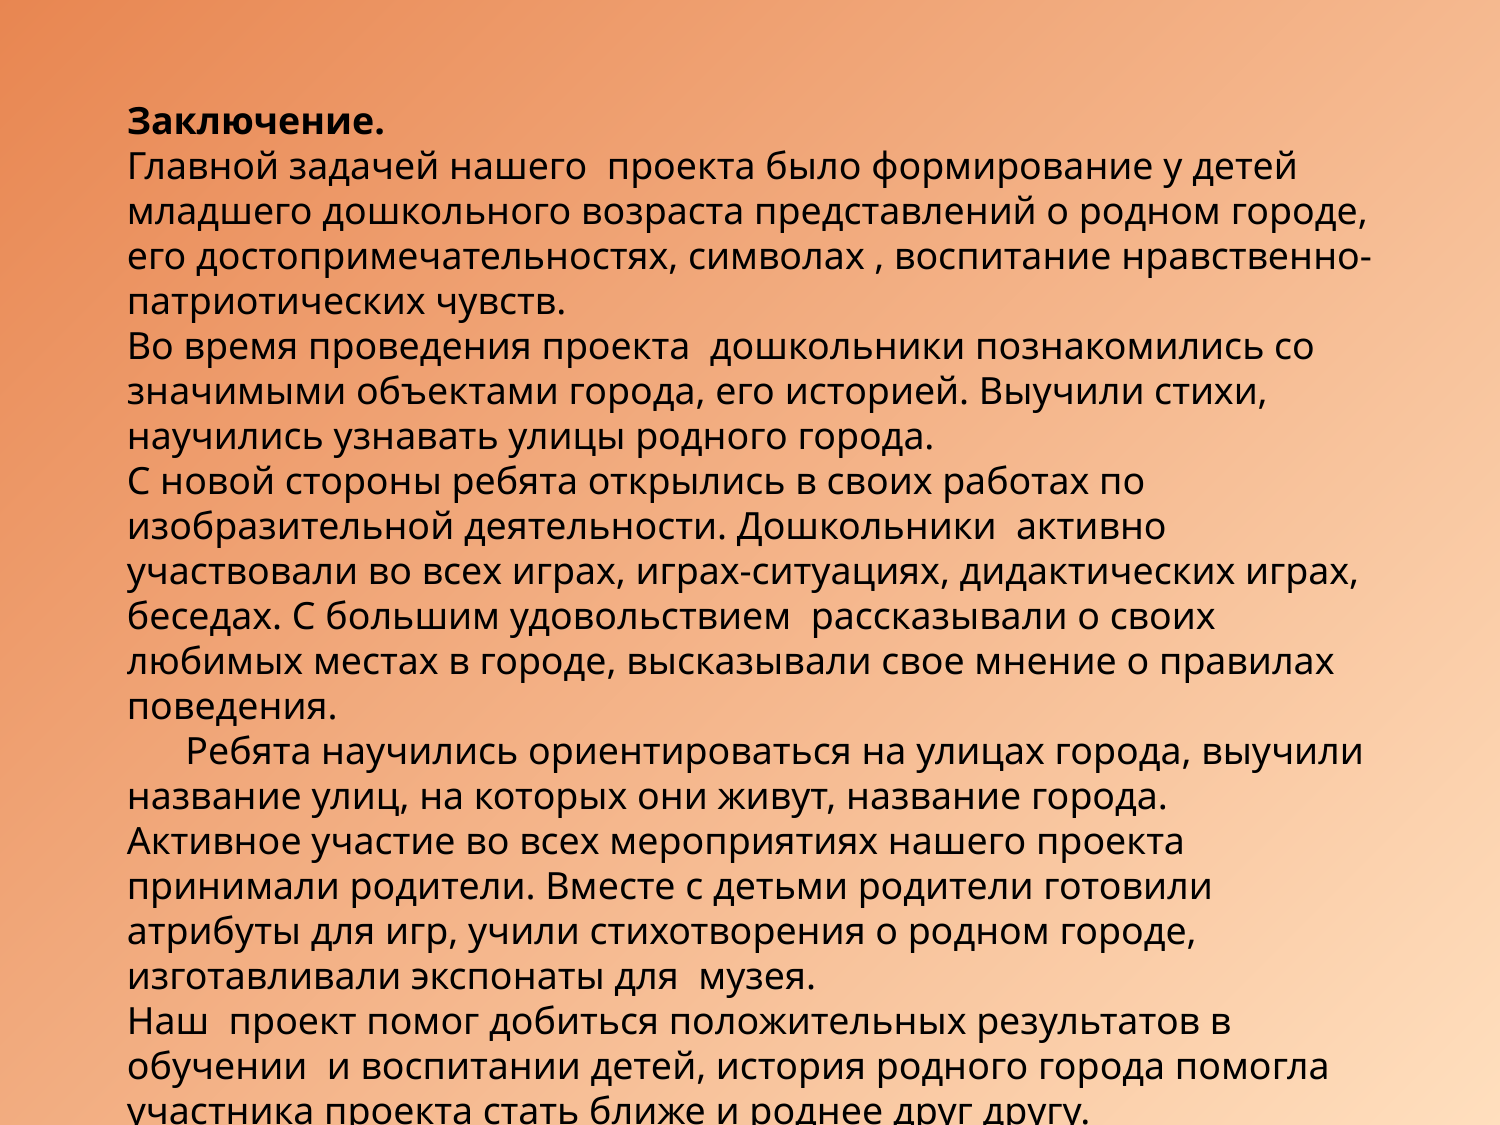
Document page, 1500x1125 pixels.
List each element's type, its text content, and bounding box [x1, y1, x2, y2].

text_box Заключение. Главной задачей нашего проекта было формирование у детей младшего дошкольного возраста представлений о родном городе, его достопримечательностях, символах , воспитание нравственно- патриотических чувств. Во время проведения проекта дошкольники познакомились со значимыми объектами города, его историей. Выучили стихи, научились узнавать улицы родного города. С новой стороны ребята открылись в своих работах по изобразительной деятельности. Дошкольники активно участвовали во всех играх, играх-ситуациях, дидактических играх, беседах. С большим удовольствием рассказывали о своих любимых местах в городе, высказывали свое мнение о правилах поведения. Ребята научились ориентироваться на улицах города, выучили название улиц, на которых они живут, название города. Активное участие во всех мероприятиях нашего проекта принимали родители. Вместе с детьми родители готовили атрибуты для игр, учили стихотворения о родном городе, изготавливали экспонаты для музея. Наш проект помог добиться положительных результатов в обучении и воспитании детей, история родного города помогла участника проекта стать ближе и роднее друг другу. [112, 89, 1412, 1125]
